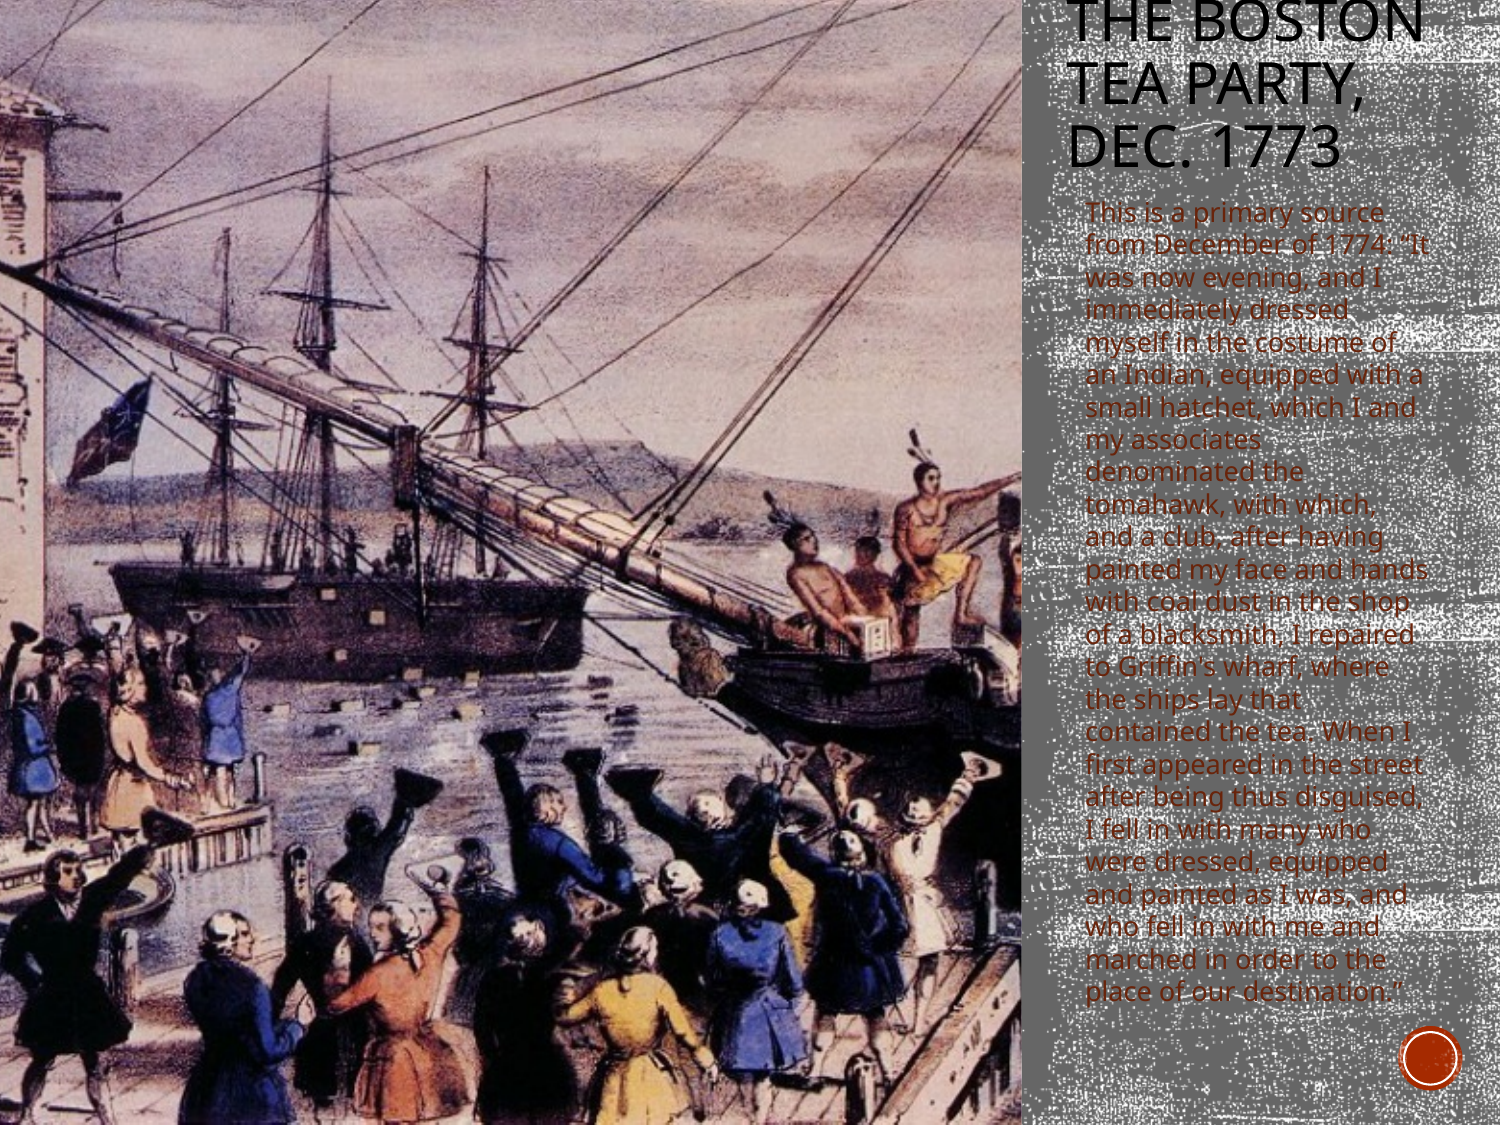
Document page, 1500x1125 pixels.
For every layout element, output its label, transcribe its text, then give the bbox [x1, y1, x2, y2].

list This is a primary source from December of 1774: “It was now evening, and I immediately dressed myself in the costume of an Indian, equipped with a small hatchet, which I and my associates denominated the tomahawk, with which, and a club, after having painted my face and hands with coal dust in the shop of a blacksmith, I repaired to Griffin's wharf, where the ships lay that contained the tea. When I first appeared in the street after being thus disguised, I fell in with many who were dressed, equipped and painted as I was, and who fell in with me and marched in order to the place of our destination.” [1051, 187, 1446, 1050]
picture [0, 0, 1022, 1125]
title The boston tea party, Dec. 1773 [1051, 37, 1446, 187]
